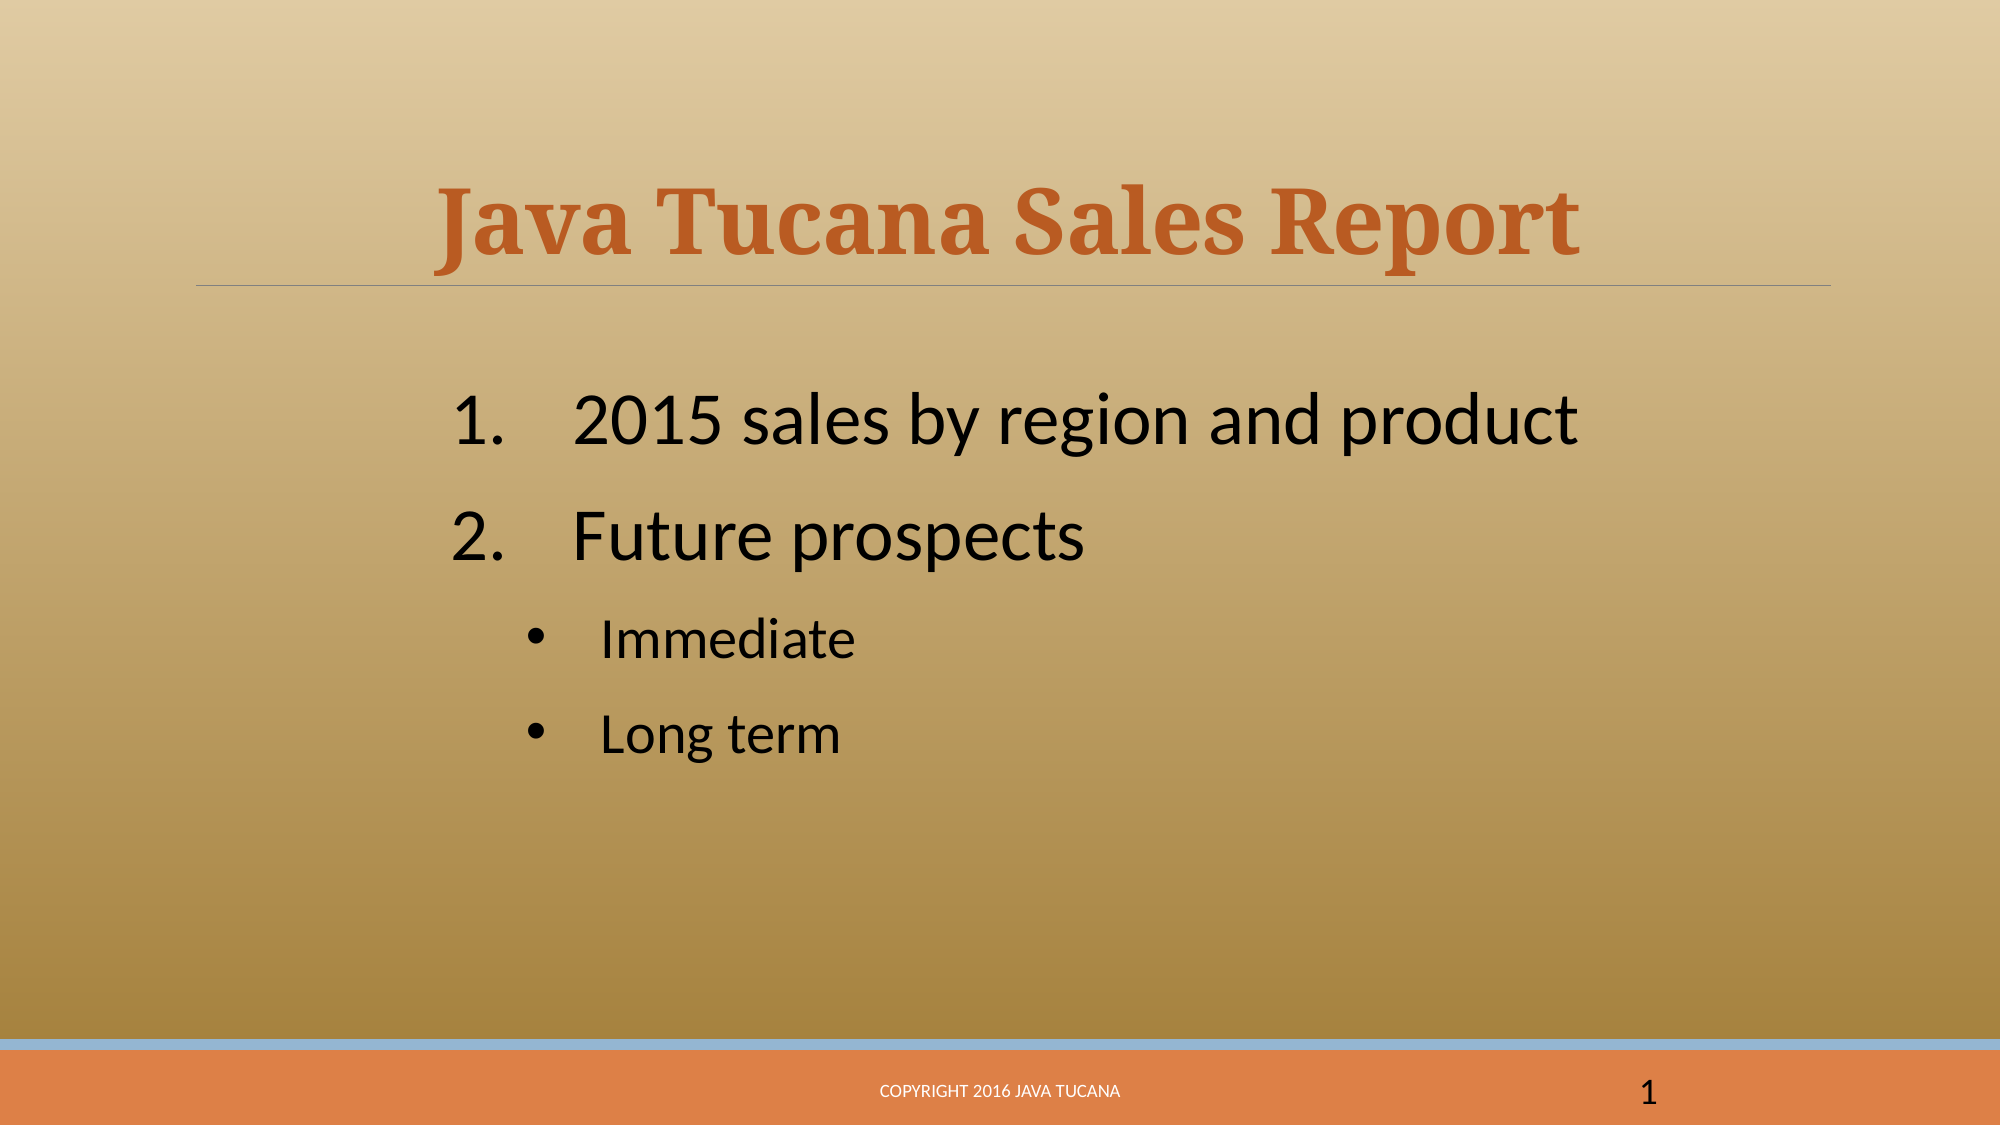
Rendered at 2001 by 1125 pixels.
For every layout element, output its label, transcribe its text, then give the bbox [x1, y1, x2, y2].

title Java Tucana Sales Report [184, 42, 1835, 281]
slide_number 1 [1624, 1059, 1840, 1120]
text_box 2015 sales by region and product Future prospects Immediate Long term [436, 362, 1668, 773]
footer Copyright 2016 Java Tucana [604, 1059, 1396, 1120]
